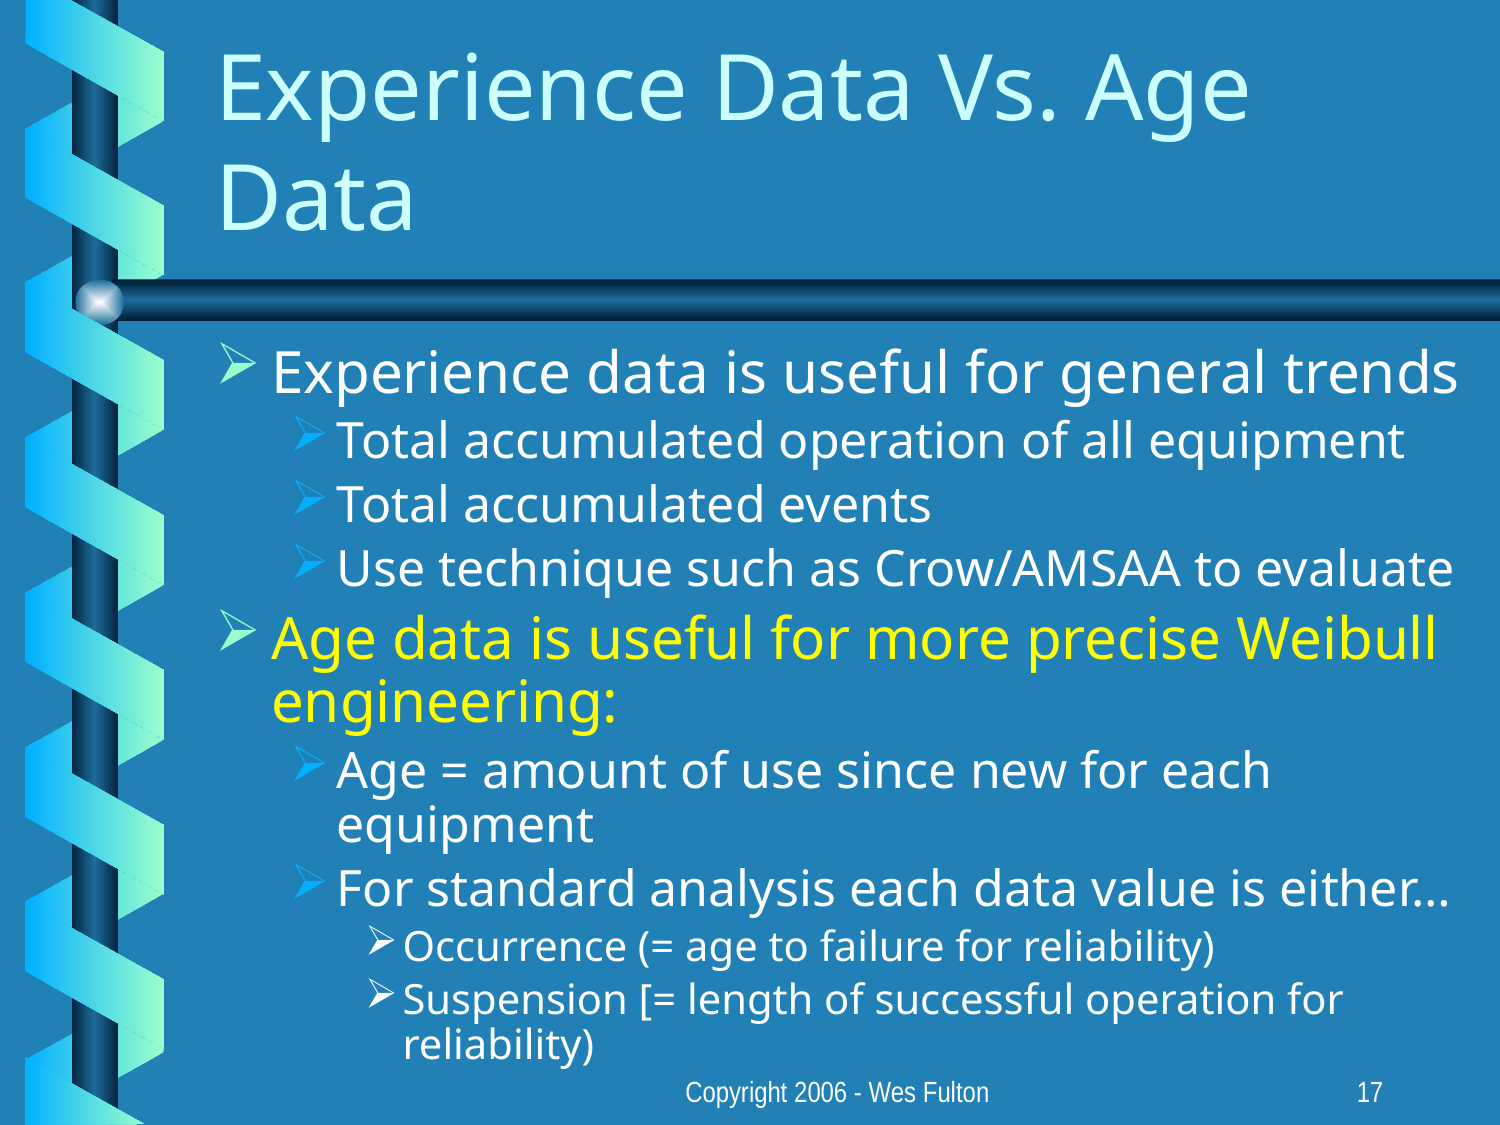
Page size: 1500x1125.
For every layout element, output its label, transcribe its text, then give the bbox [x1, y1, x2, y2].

slide_number 17 [1112, 1065, 1399, 1121]
footer Copyright 2006 - Wes Fulton [600, 1065, 1075, 1122]
list Experience data is useful for general trends Total accumulated operation of all equipment Total accumulated events Use technique such as Crow/AMSAA to evaluate Age data is useful for more precise Weibull engineering: Age = amount of use since new for each equipment For standard analysis each data value is either… Occurrence (= age to failure for reliability) Suspension [= length of successful operation for reliability) [200, 335, 1475, 1011]
title Experience Data Vs. Age Data [200, 68, 1475, 257]
